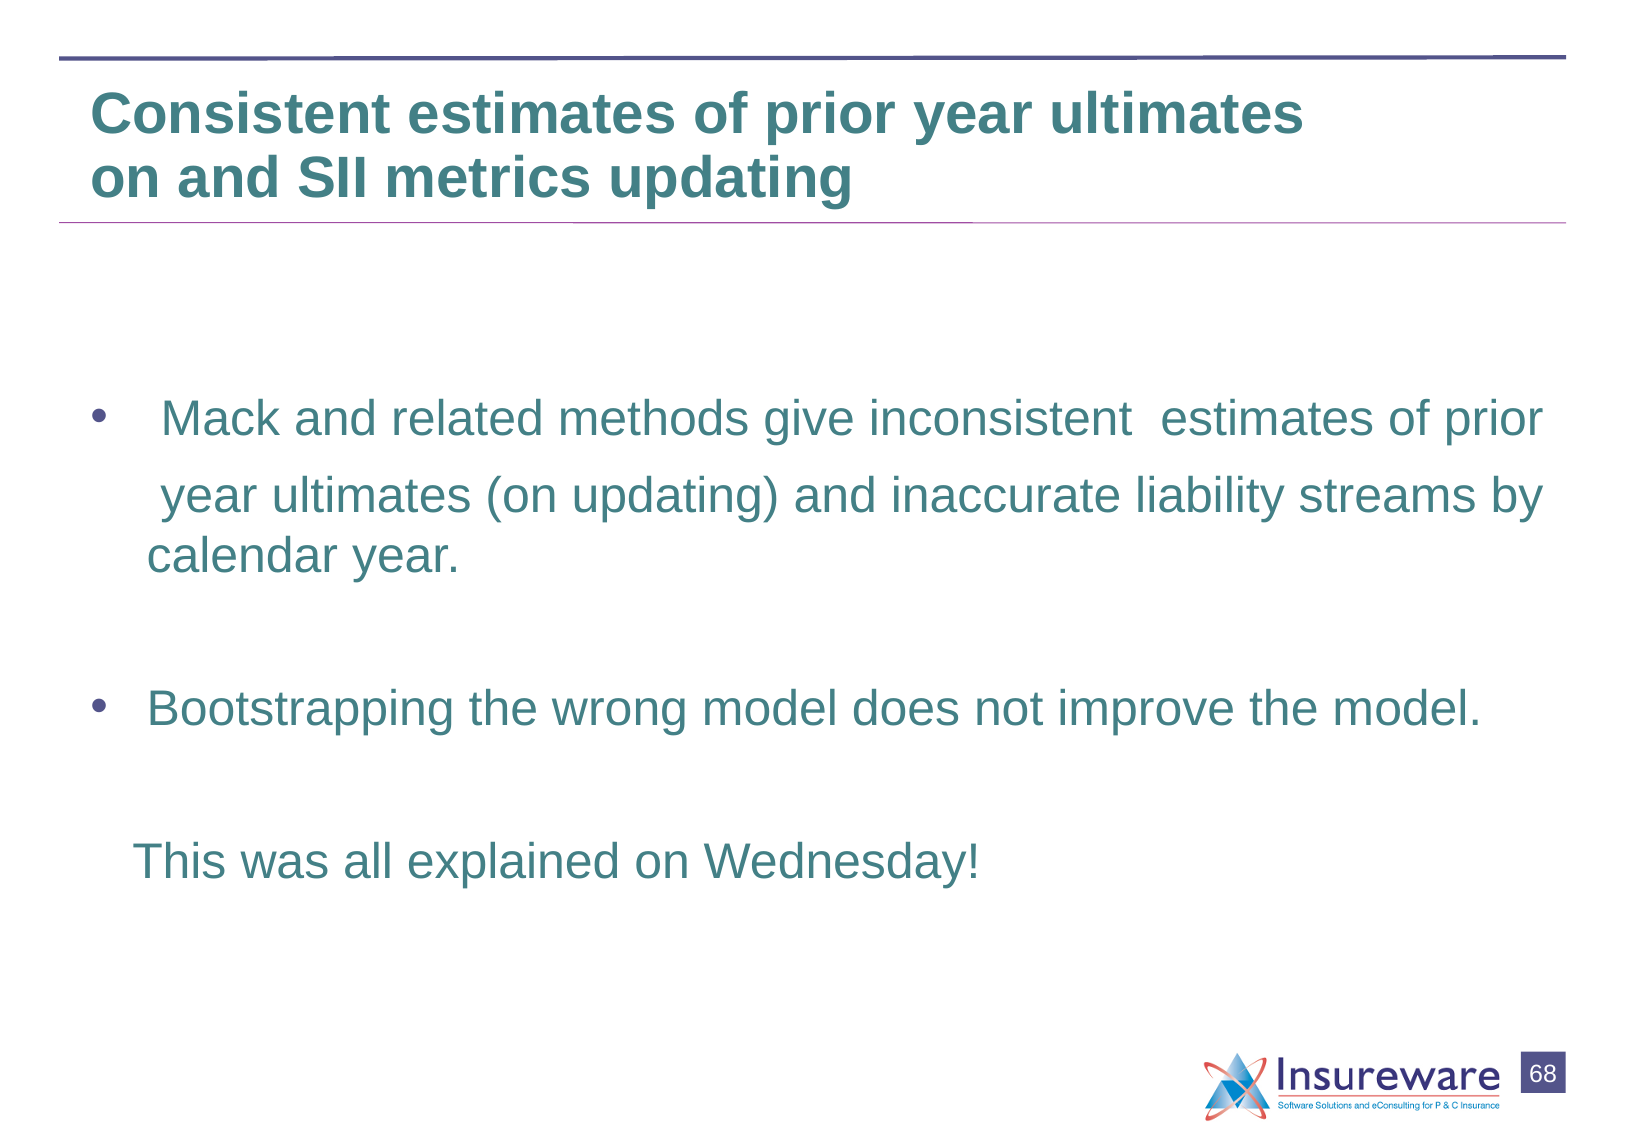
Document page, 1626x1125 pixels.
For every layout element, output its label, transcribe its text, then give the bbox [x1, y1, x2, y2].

list Mack and related methods give inconsistent estimates of prior year ultimates (on updating) and inaccurate liability streams by calendar year. Bootstrapping the wrong model does not improve the model. This was all explained on Wednesday! [90, 385, 1568, 1006]
picture [1202, 1052, 1500, 1122]
slide_number 67 [1520, 1051, 1566, 1093]
title Consistent estimates of prior year ultimates on and SII metrics updating [90, 79, 1568, 204]
